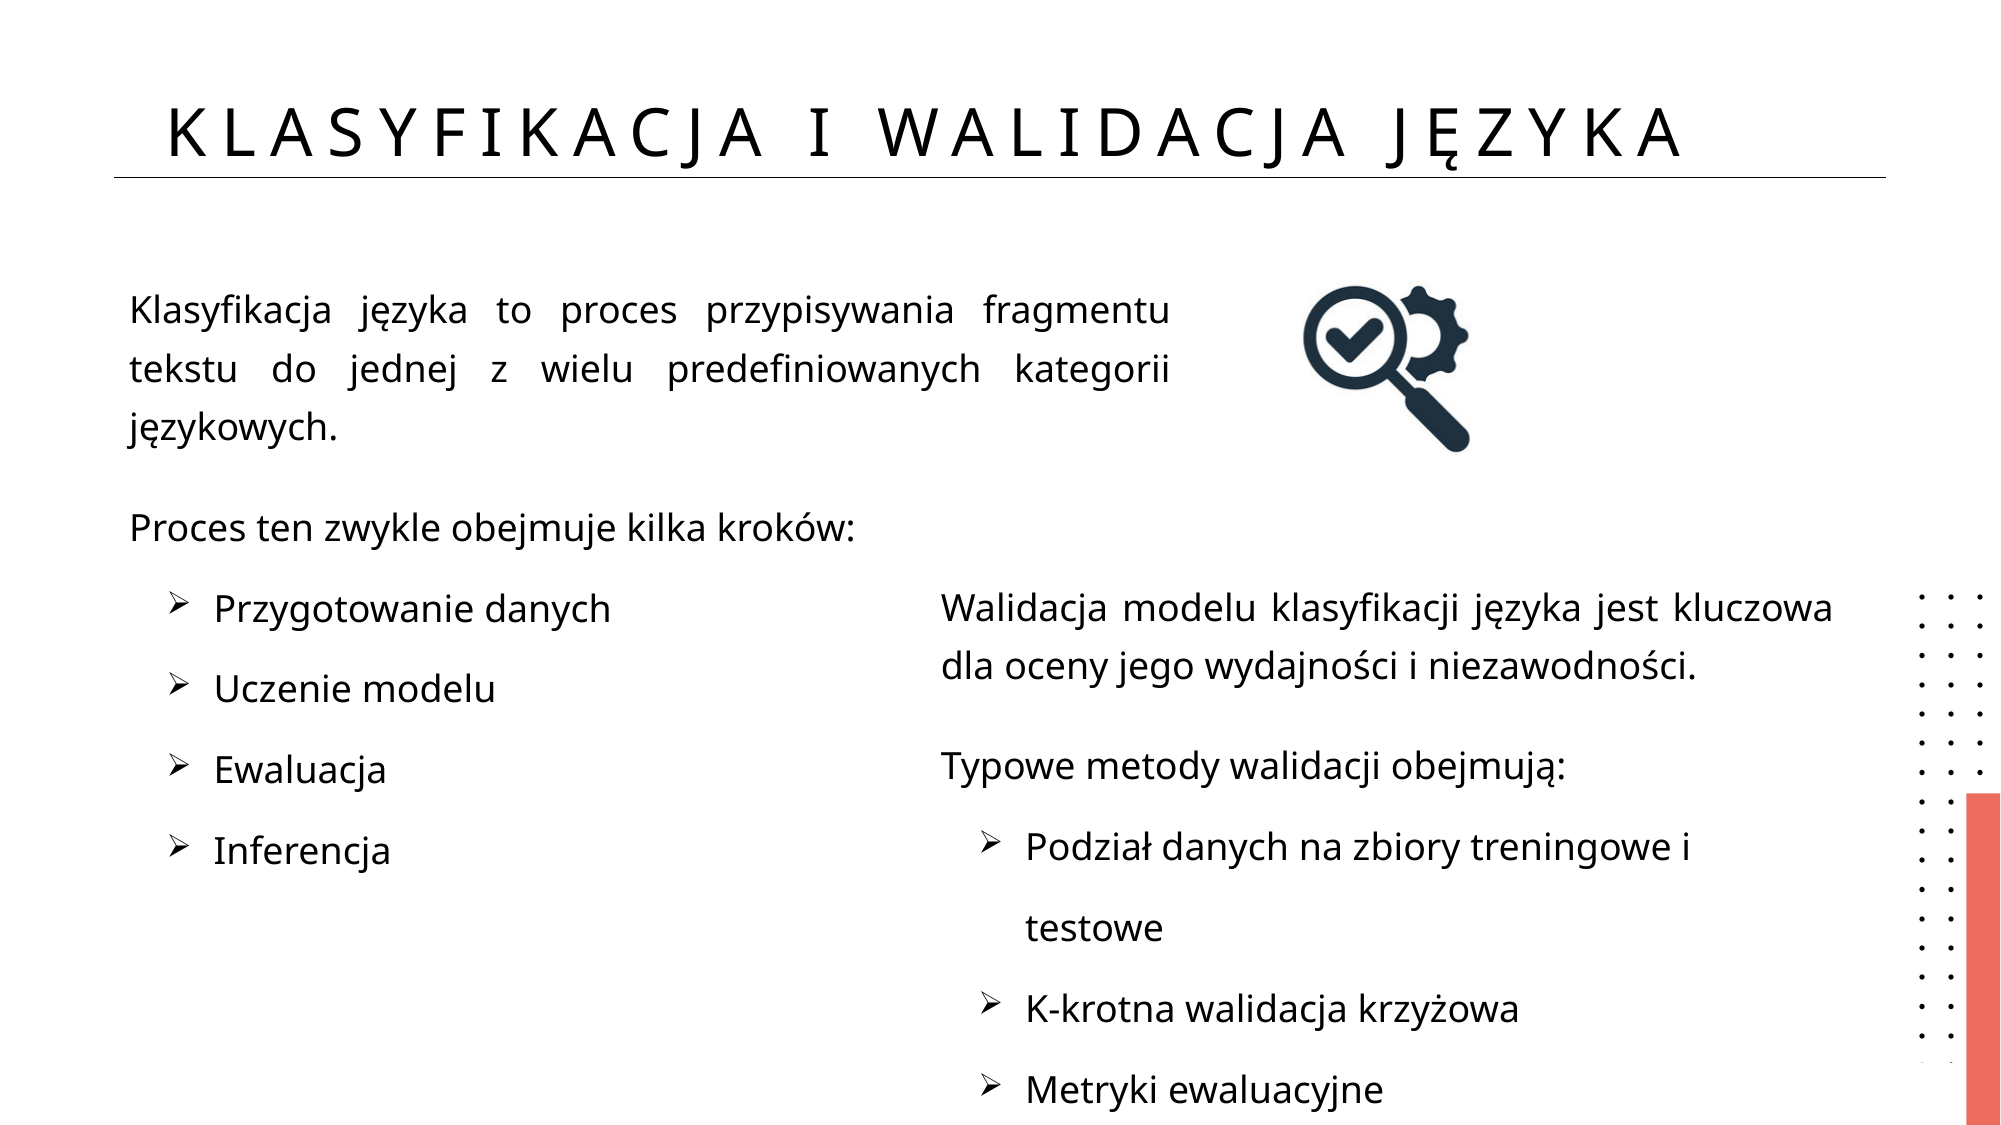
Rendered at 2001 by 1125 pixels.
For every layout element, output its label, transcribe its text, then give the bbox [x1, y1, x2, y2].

picture [1297, 281, 1478, 459]
picture [1907, 582, 1994, 1064]
title Klasyfikacja i walidacja języka [150, 0, 1850, 177]
text_box Walidacja modelu klasyfikacji języka jest kluczowa dla oceny jego wydajności i niezawodności. Typowe metody walidacji obejmują: Podział danych na zbiory treningowe i testowe K-krotna walidacja krzyżowa Metryki ewaluacyjne [925, 562, 1850, 1050]
list Klasyfikacja języka to proces przypisywania fragmentu tekstu do jednej z wielu predefiniowanych kategorii językowych. Proces ten zwykle obejmuje kilka kroków: Przygotowanie danych Uczenie modelu Ewaluacja Inferencja [114, 265, 1187, 815]
